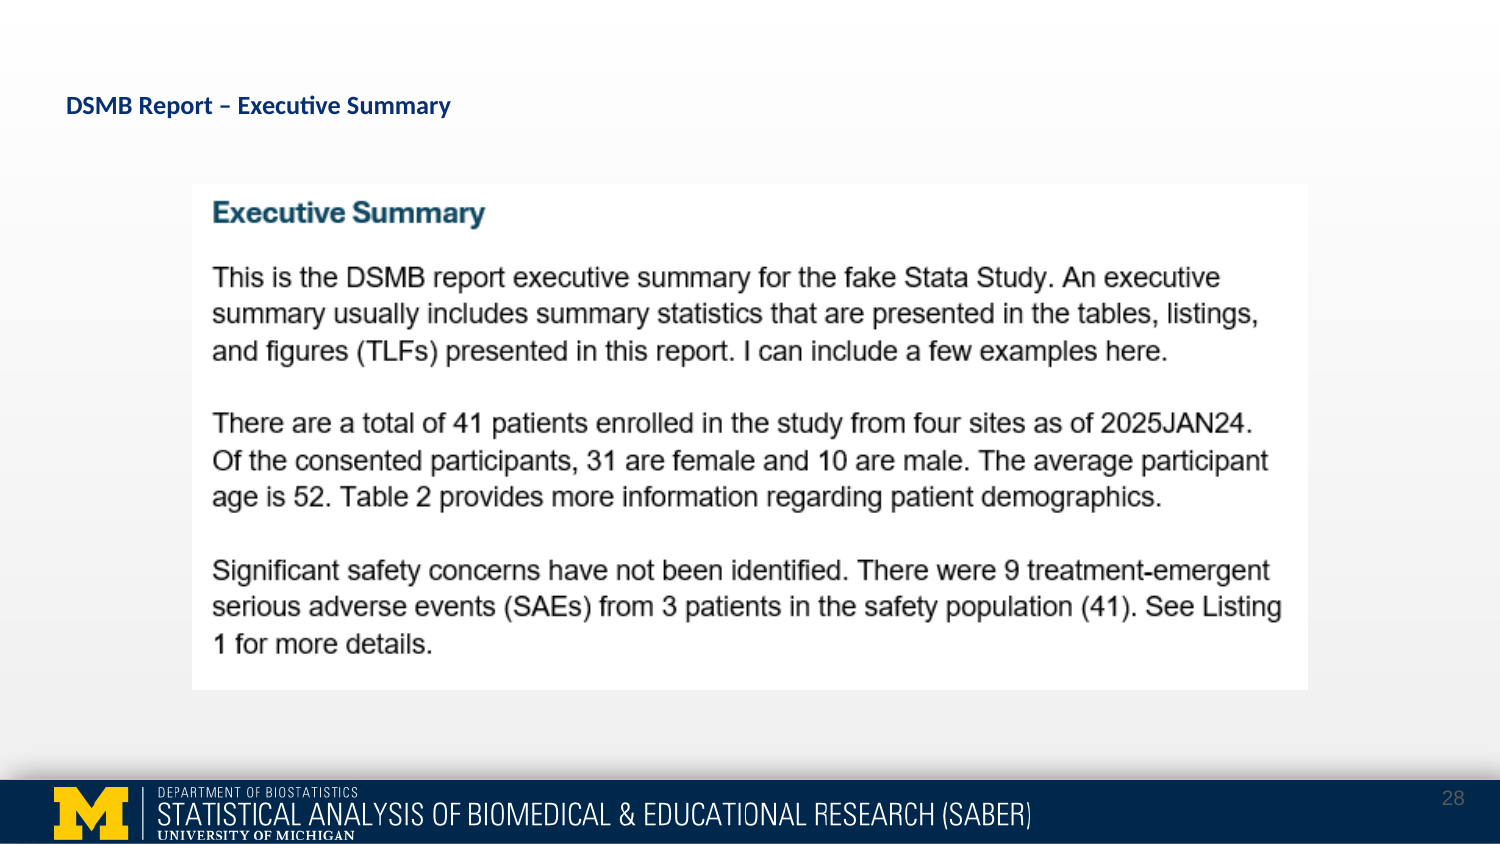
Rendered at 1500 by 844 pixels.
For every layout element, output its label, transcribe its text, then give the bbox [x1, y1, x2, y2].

picture [191, 184, 1309, 690]
title DSMB Report – Executive Summary [51, 72, 1449, 167]
slide_number 28 [1389, 764, 1480, 830]
picture [54, 787, 1030, 840]
